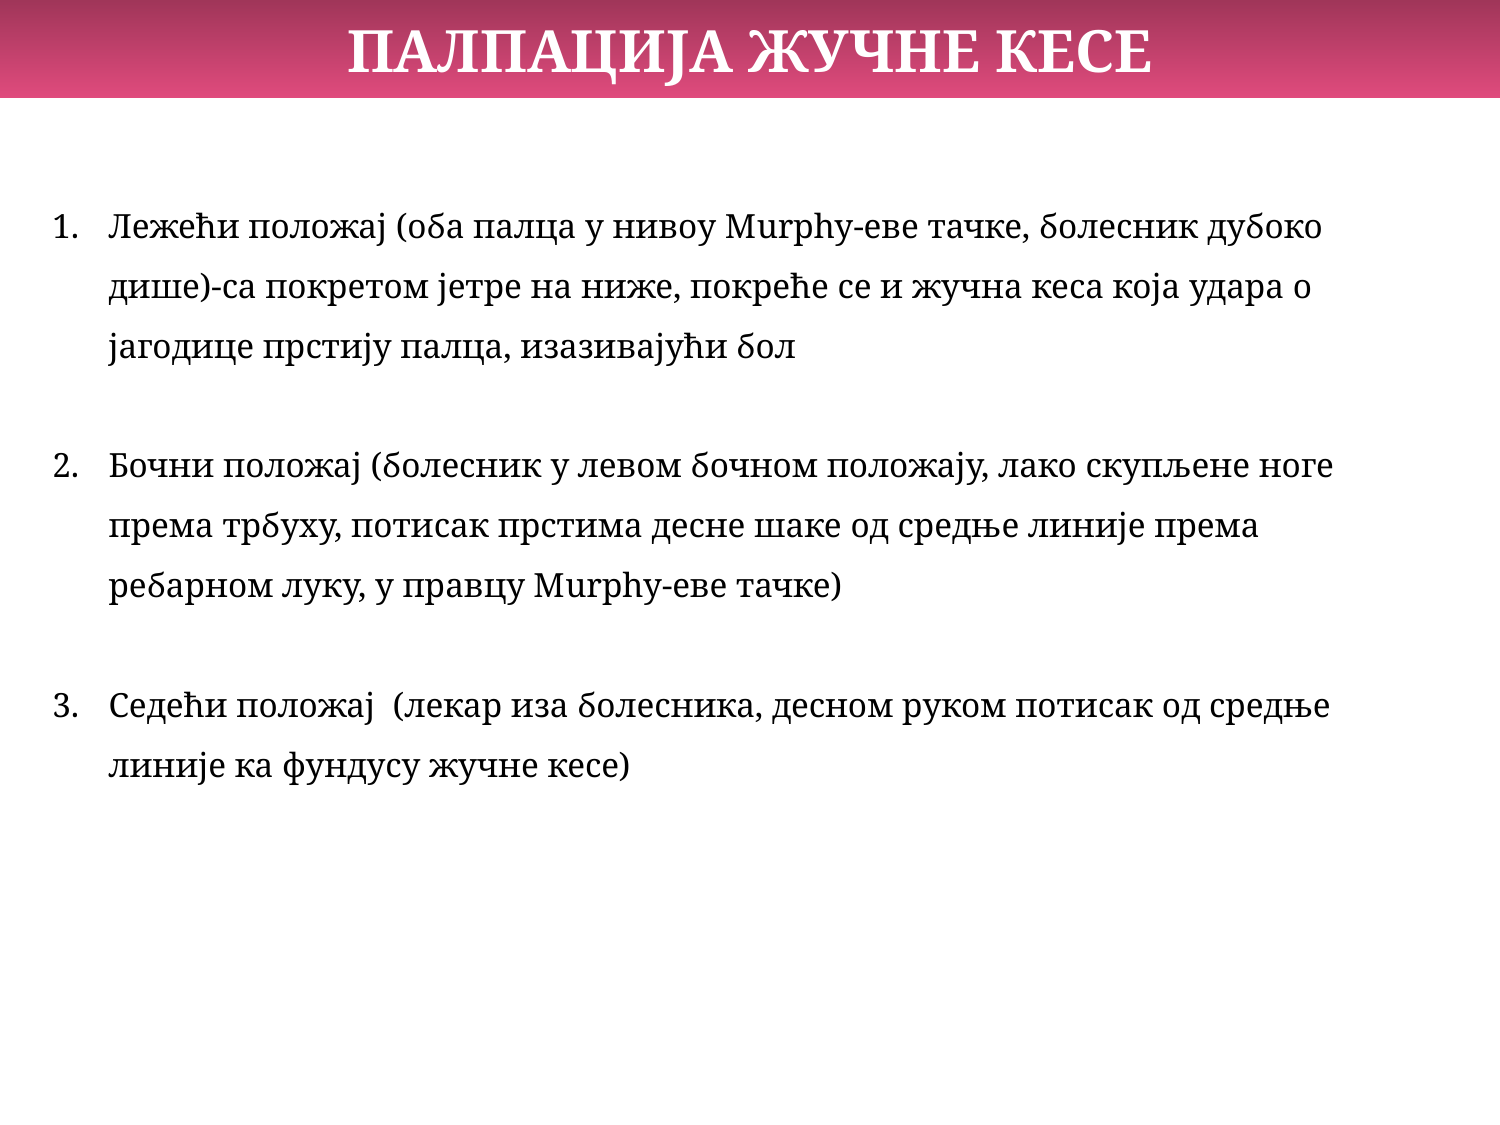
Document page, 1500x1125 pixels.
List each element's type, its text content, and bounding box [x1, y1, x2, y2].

text_box Лежећи положај (оба палца у нивоу Мurphy-еве тачке, болесник дубоко дише)-са покретом јетре на ниже, покреће се и жучна кеса која удара о јагодице прстију палца, изазивајући бол Бочни положај (болесник у левом бочном положају, лако скупљене ноге према трбуху, потисак прстима десне шаке од средње линије према ребарном луку, у правцу Мurphy-еве тачке) Седећи положај (лекар иза болесника, десном руком потисак од средње линије ка фундусу жучне кесе) [37, 177, 1450, 792]
text_box ПАЛПАЦИЈА ЖУЧНЕ КЕСЕ [0, 0, 1500, 98]
